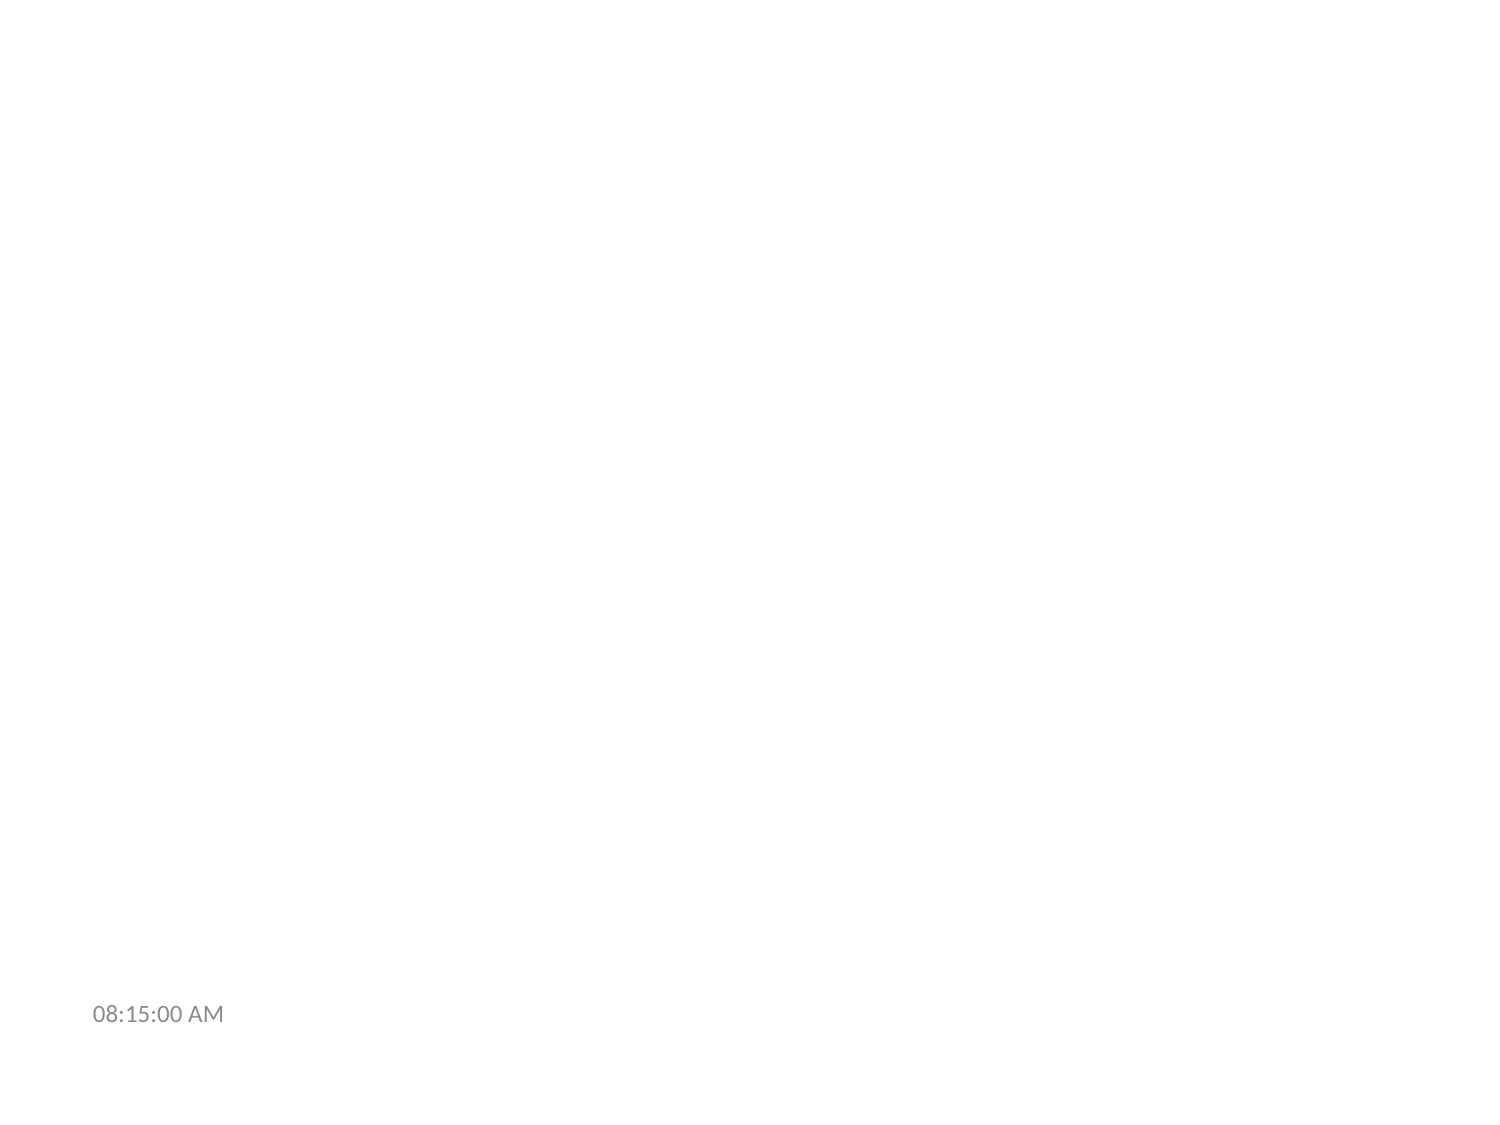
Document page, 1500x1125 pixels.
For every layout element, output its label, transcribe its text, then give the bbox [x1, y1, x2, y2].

text_box 3:35:09 PM [77, 982, 428, 1043]
